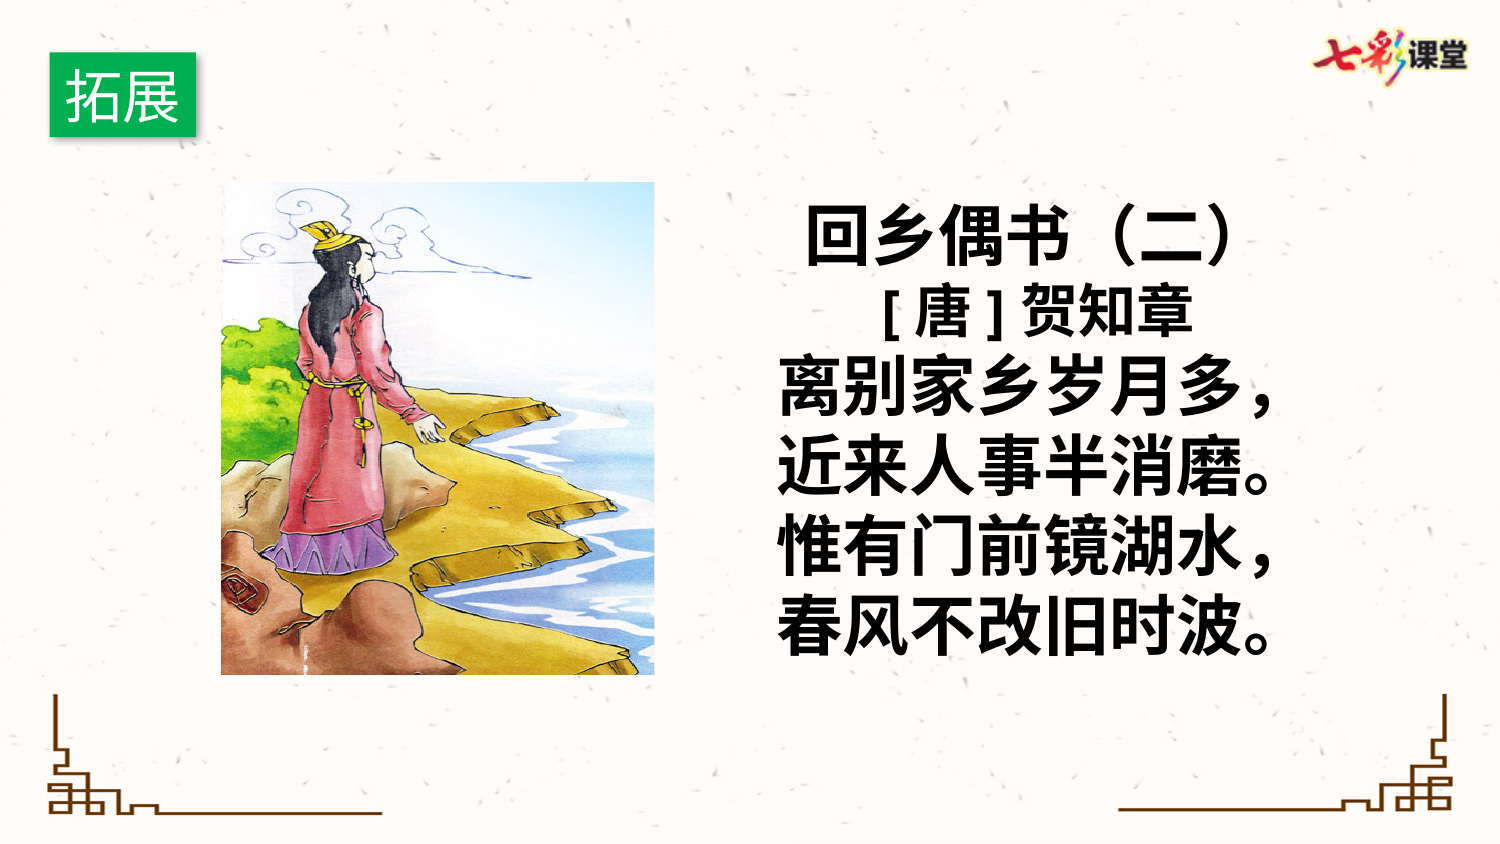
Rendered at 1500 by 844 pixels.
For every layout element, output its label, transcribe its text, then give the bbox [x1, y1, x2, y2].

picture [0, 0, 1500, 844]
text_box 回乡偶书（二） [唐]贺知章 离别家乡岁月多，近来人事半消磨。 惟有门前镜湖水，春风不改旧时波。 [761, 186, 1316, 672]
text_box 拓展 [49, 52, 196, 138]
